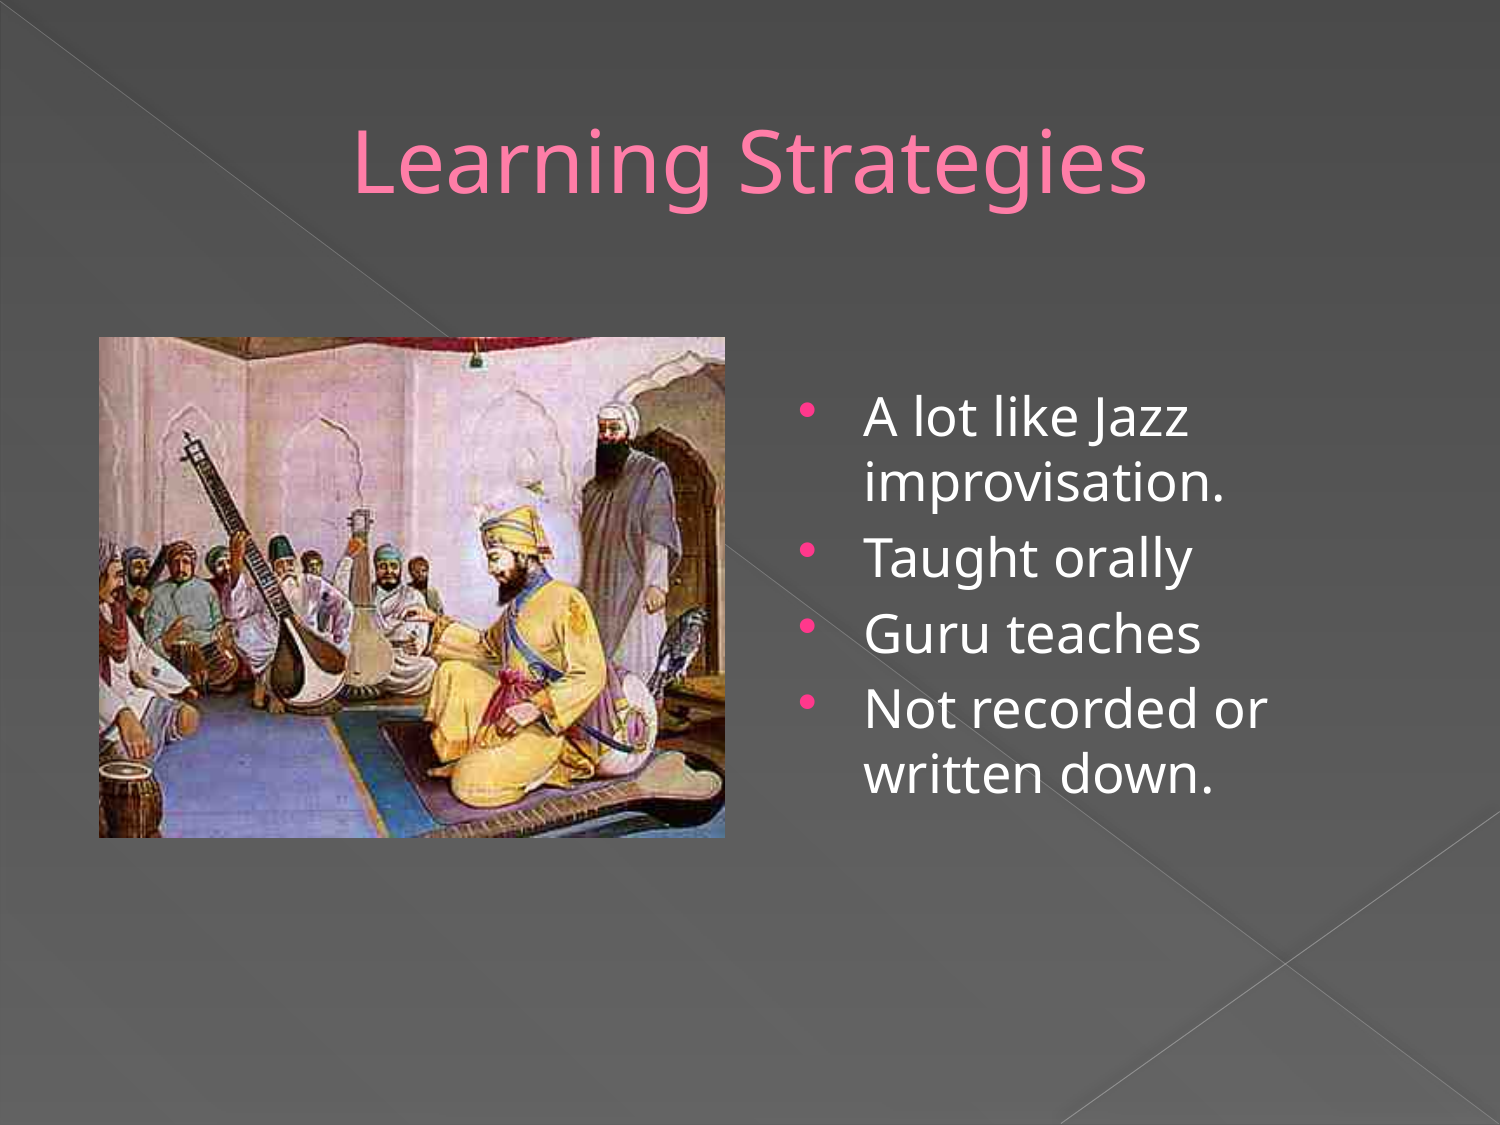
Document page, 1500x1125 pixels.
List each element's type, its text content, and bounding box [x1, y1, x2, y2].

list A lot like Jazz improvisation. Taught orally Guru teaches Not recorded or written down. [774, 375, 1438, 843]
picture [99, 337, 726, 838]
title Learning Strategies [75, 43, 1425, 274]
